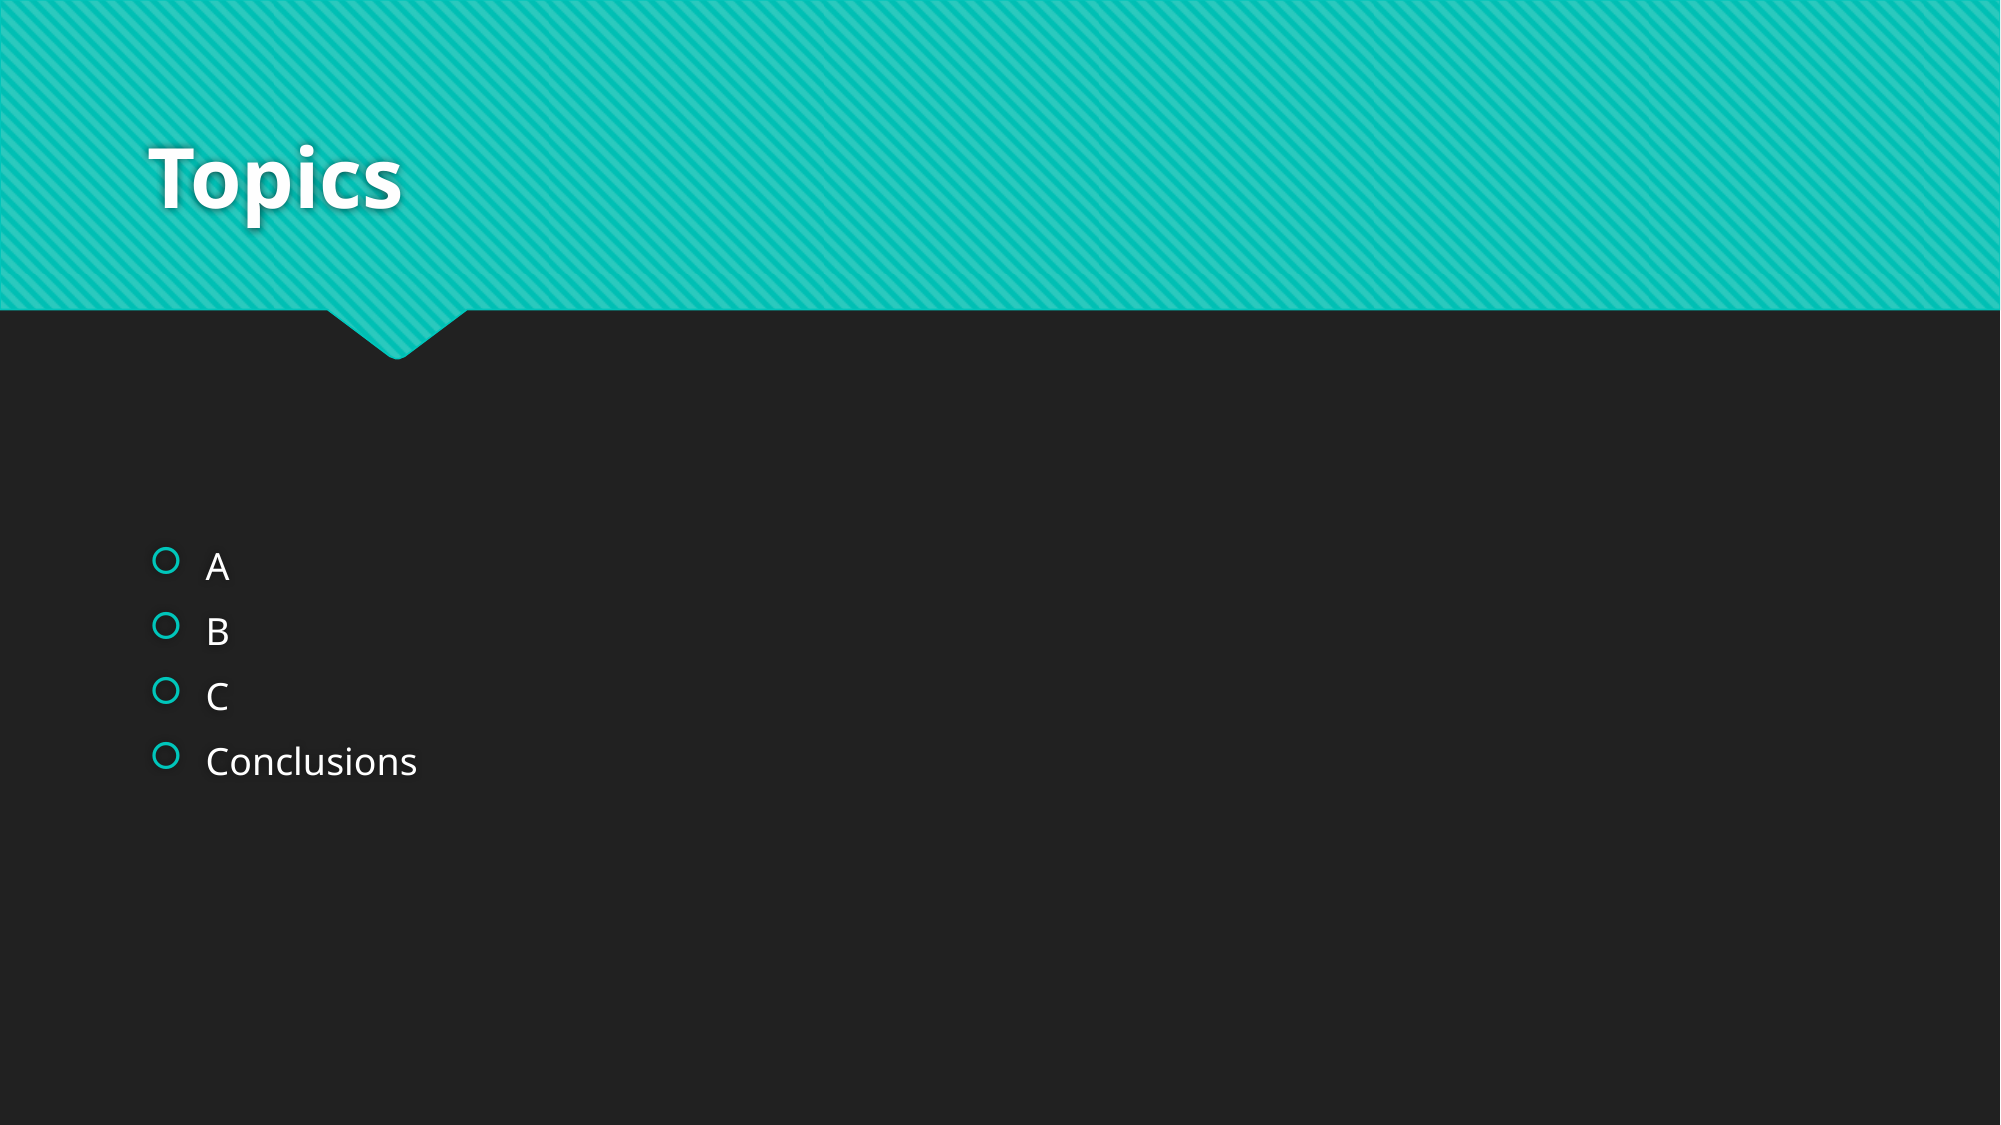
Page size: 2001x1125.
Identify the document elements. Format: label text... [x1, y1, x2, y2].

list A B C Conclusions [134, 364, 1866, 962]
title Topics [132, 73, 1868, 233]
